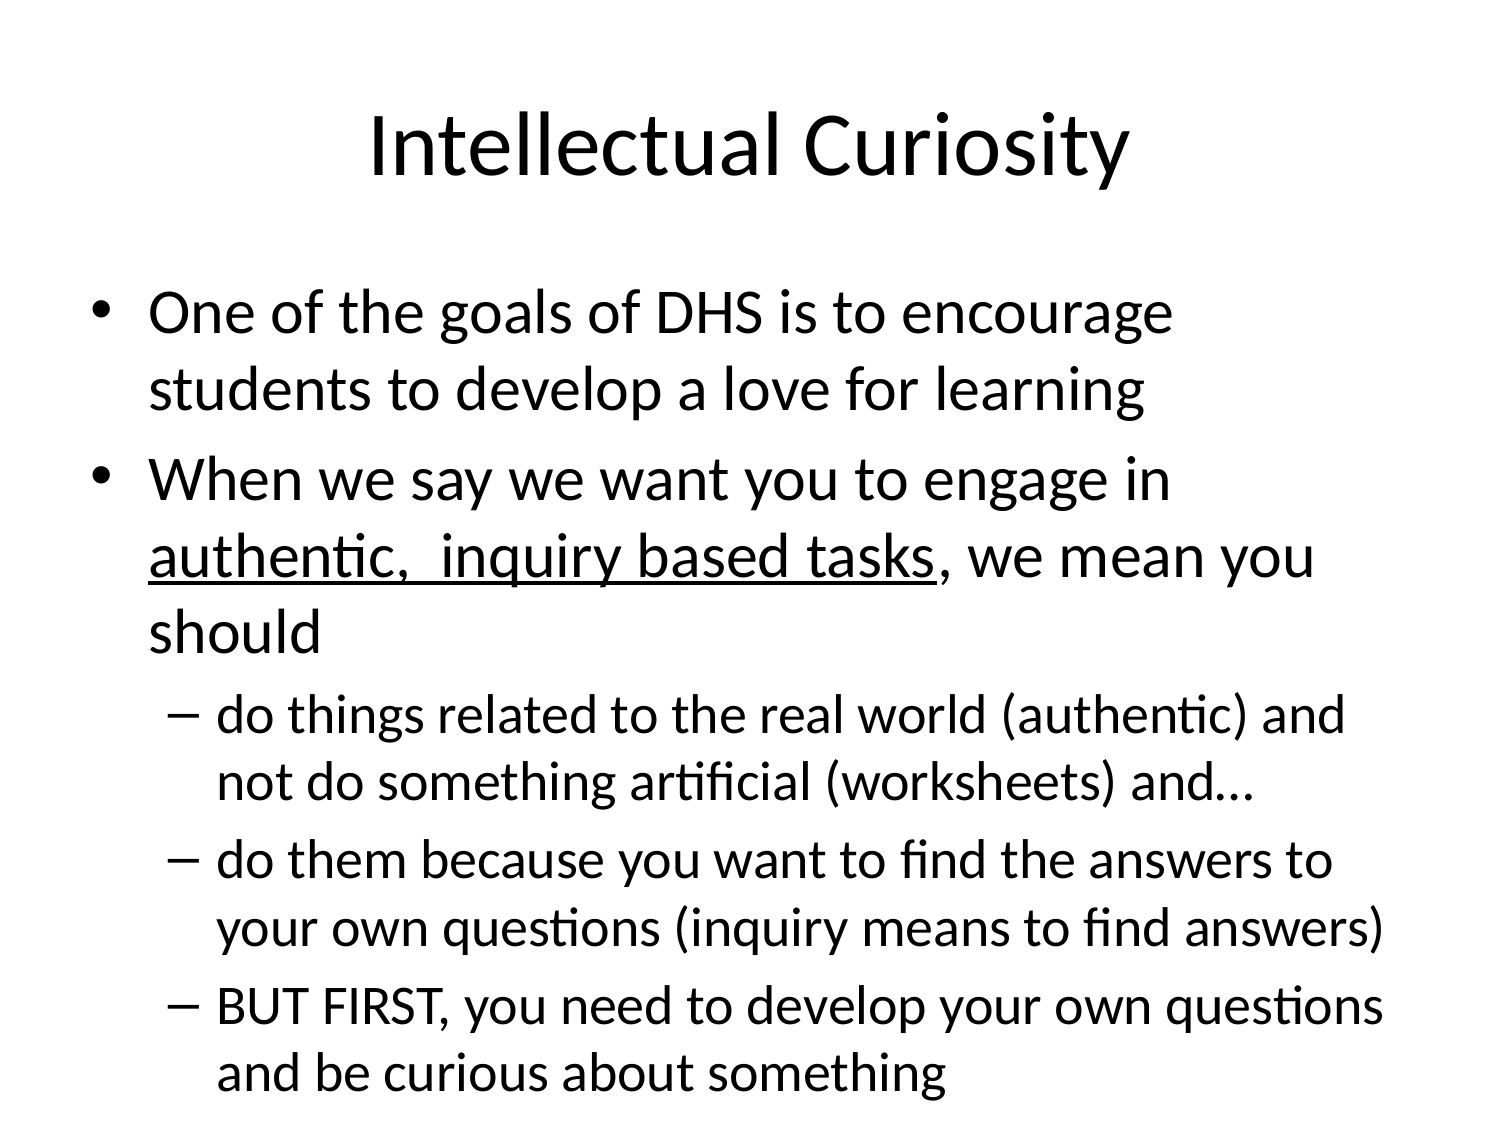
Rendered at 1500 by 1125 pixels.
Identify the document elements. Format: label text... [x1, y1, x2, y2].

title Intellectual Curiosity [75, 45, 1425, 233]
list One of the goals of DHS is to encourage students to develop a love for learning When we say we want you to engage in authentic, inquiry based tasks, we mean you should do things related to the real world (authentic) and not do something artificial (worksheets) and… do them because you want to find the answers to your own questions (inquiry means to find answers) BUT FIRST, you need to develop your own questions and be curious about something [75, 262, 1425, 1125]
